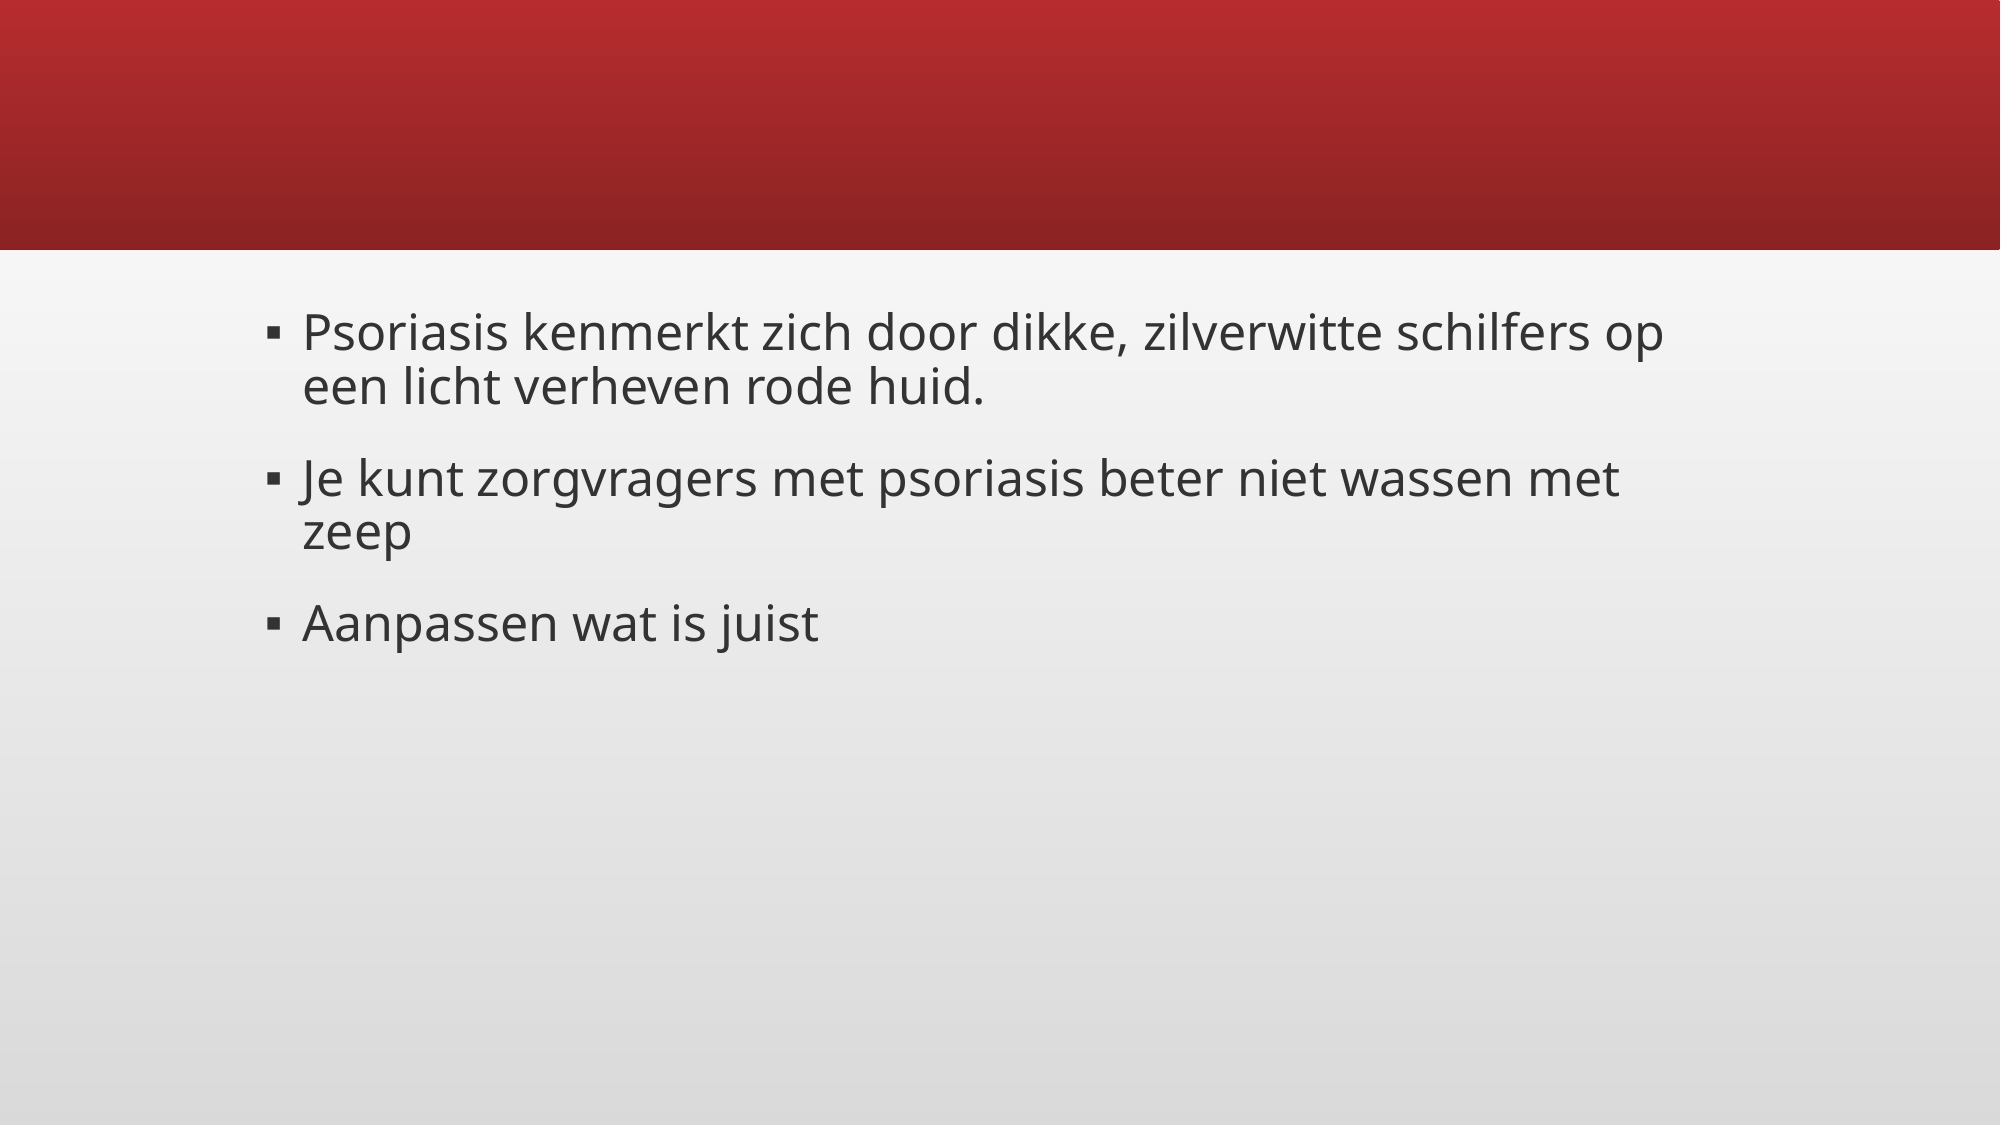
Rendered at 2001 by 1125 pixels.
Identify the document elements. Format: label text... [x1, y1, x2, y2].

list Psoriasis kenmerkt zich door dikke, zilverwitte schilfers op een licht verheven rode huid. Je kunt zorgvragers met psoriasis beter niet wassen met zeep Aanpassen wat is juist [249, 299, 1750, 1050]
